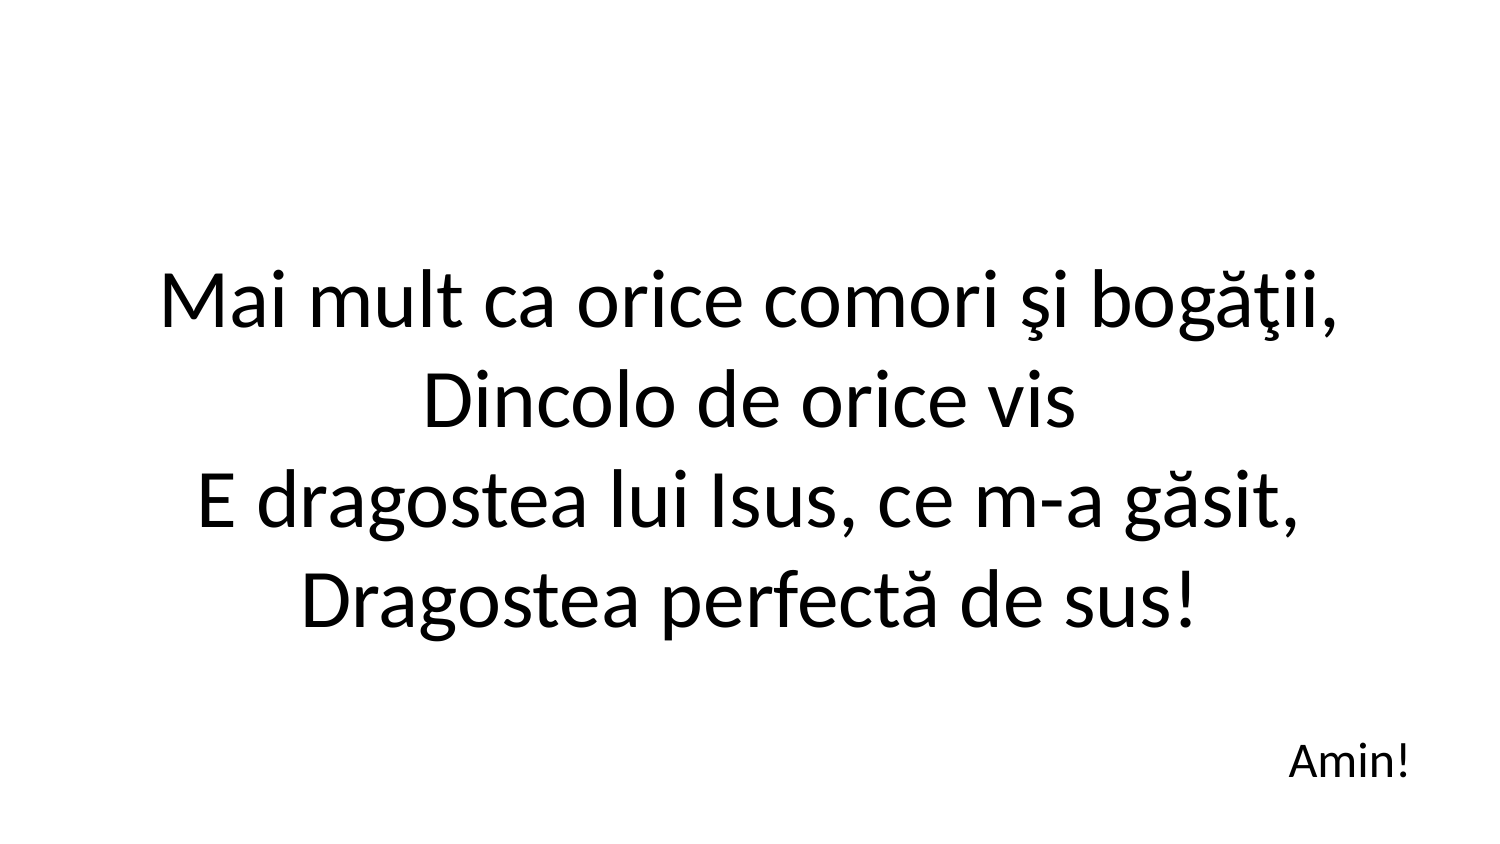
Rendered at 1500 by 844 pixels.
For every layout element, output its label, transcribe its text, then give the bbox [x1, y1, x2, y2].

text_box Mai mult ca orice comori şi bogăţii, Dincolo de orice vis E dragostea lui Isus, ce m-a găsit, Dragostea perfectă de sus! [143, 192, 1357, 652]
text_box Amin! [1273, 674, 1427, 795]
